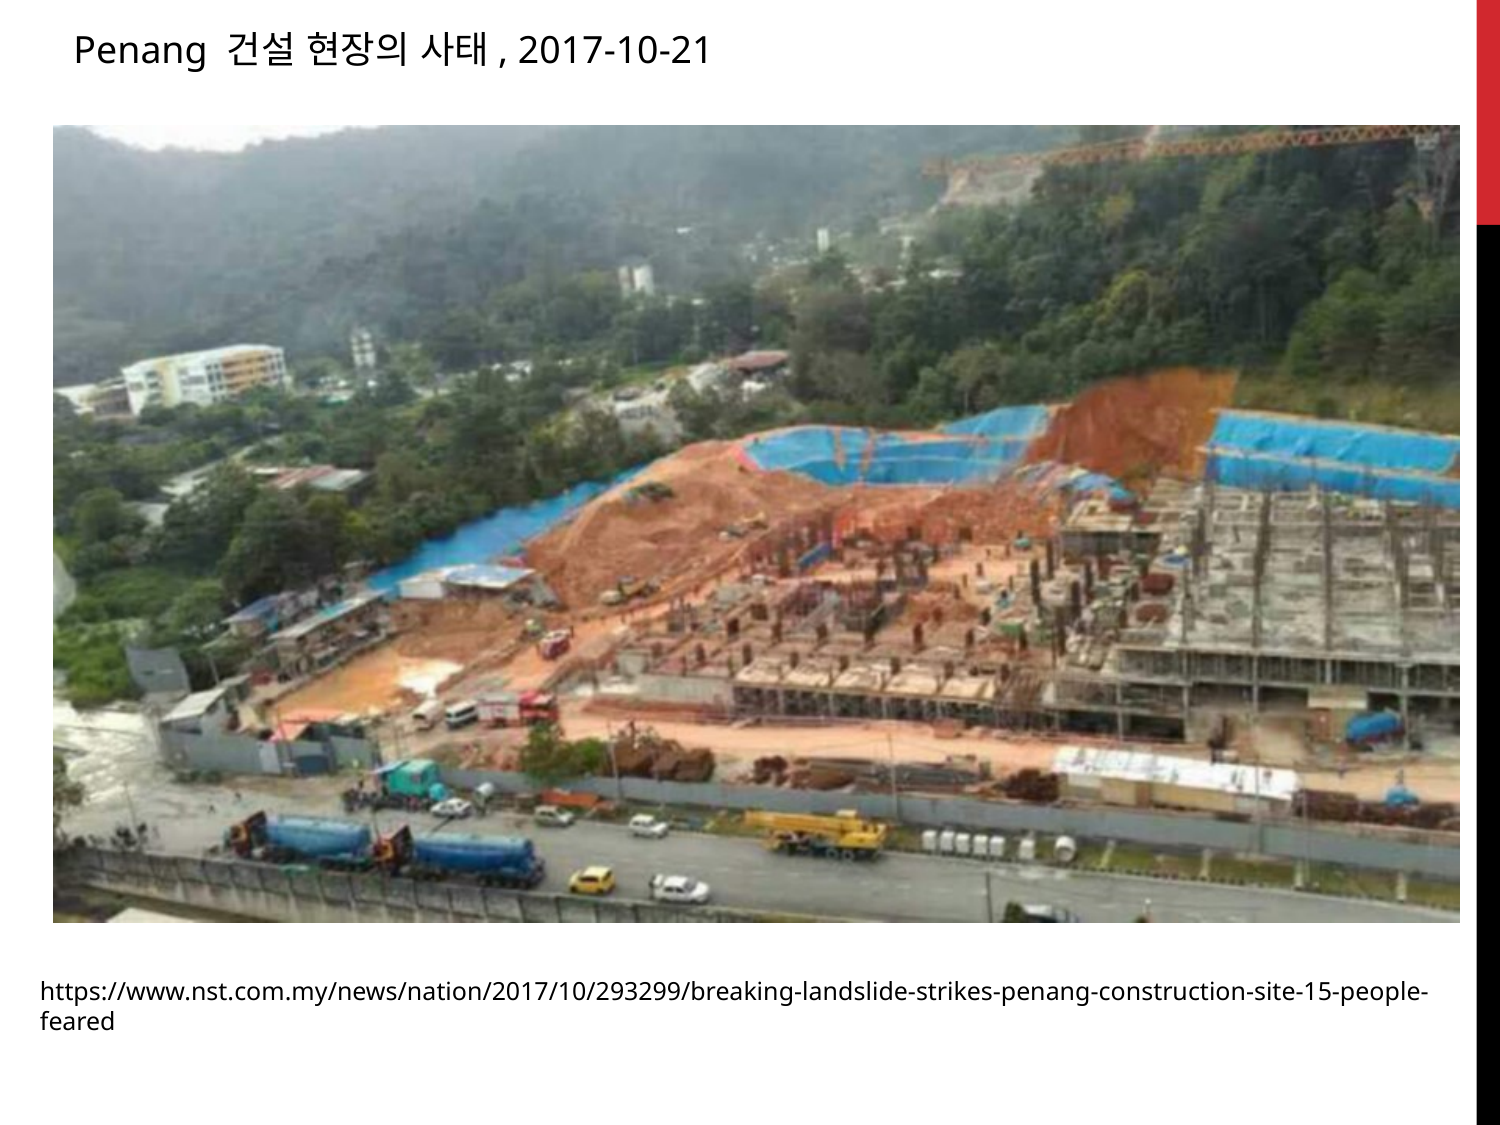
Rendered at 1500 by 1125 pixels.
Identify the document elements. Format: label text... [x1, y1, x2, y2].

picture [52, 124, 1460, 923]
text_box Penang 건설 현장의 사태, 2017-10-21 [58, 19, 729, 79]
text_box https://www.nst.com.my/news/nation/2017/10/293299/breaking-landslide-strikes-penang-construction-site-15-people-feared [25, 967, 1487, 1043]
